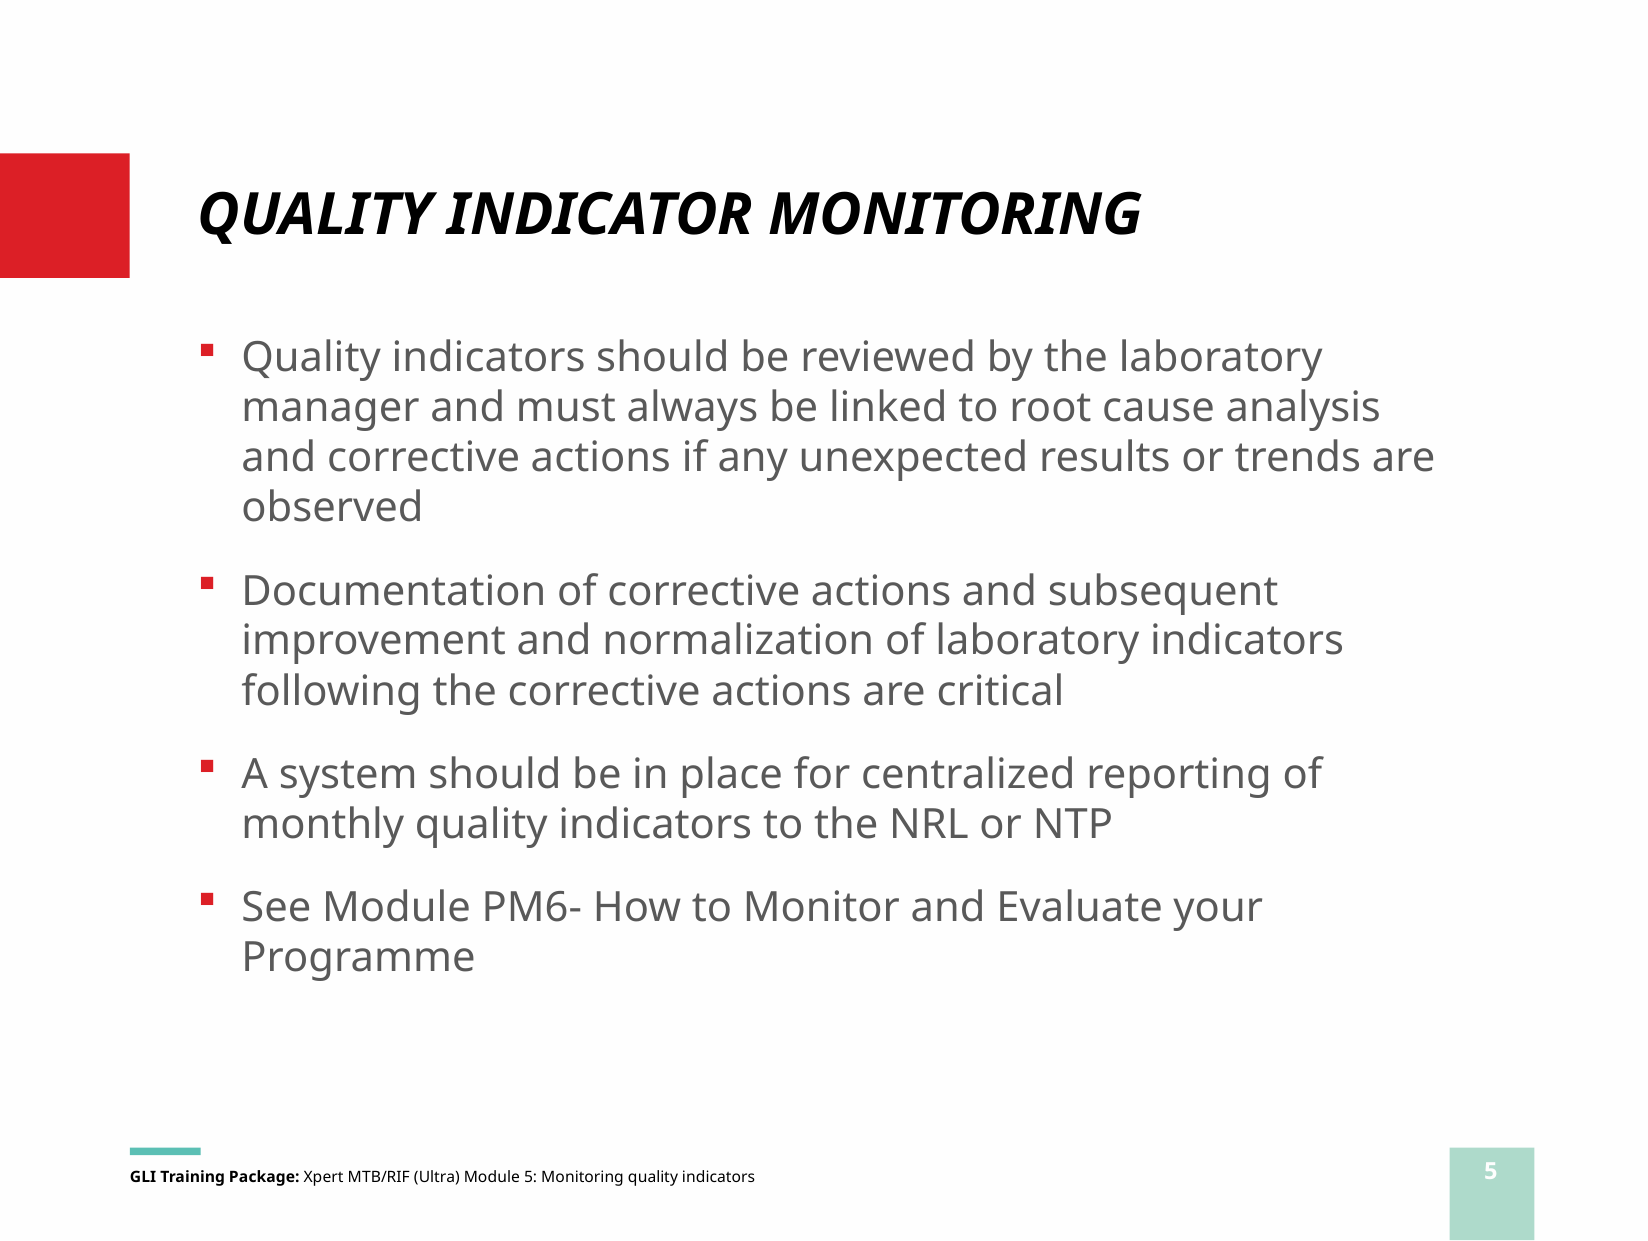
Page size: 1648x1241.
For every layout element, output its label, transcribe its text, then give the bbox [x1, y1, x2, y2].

title QUALITY INDICATOR MONITORING [197, 153, 1450, 278]
list Quality indicators should be reviewed by the laboratory manager and must always be linked to root cause analysis and corrective actions if any unexpected results or trends are observed Documentation of corrective actions and subsequent improvement and normalization of laboratory indicators following the corrective actions are critical A system should be in place for centralized reporting of monthly quality indicators to the NRL or NTP See Module PM6- How to Monitor and Evaluate your Programme [197, 330, 1450, 1087]
